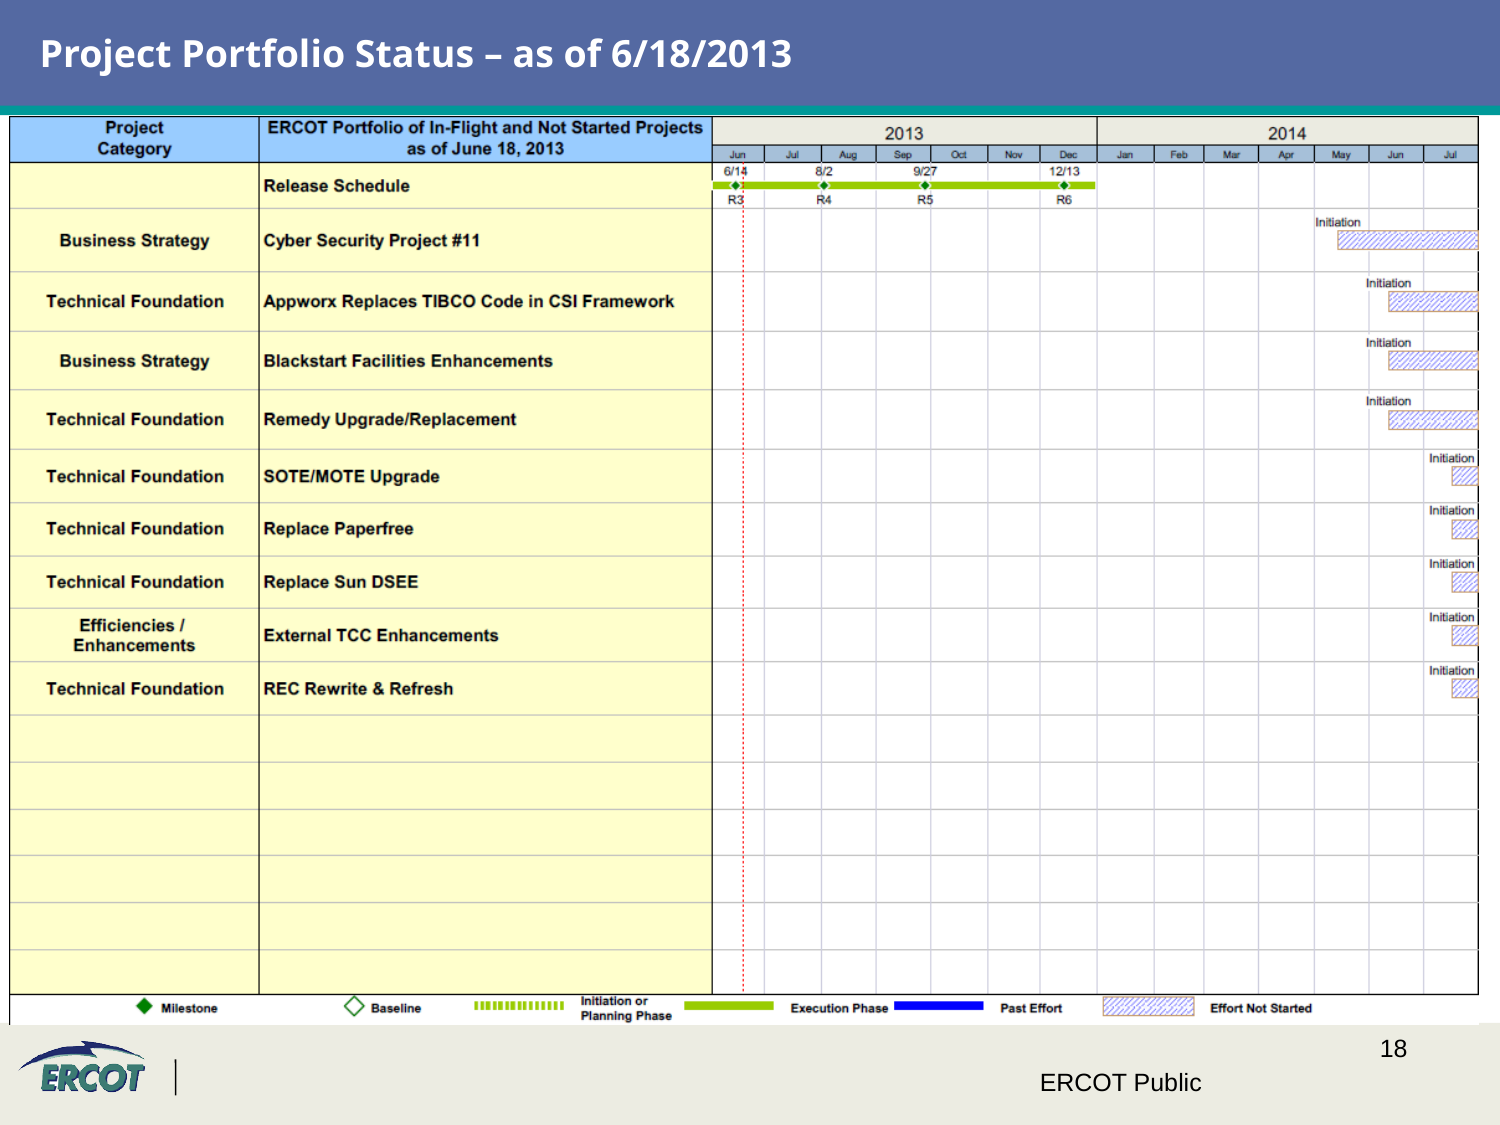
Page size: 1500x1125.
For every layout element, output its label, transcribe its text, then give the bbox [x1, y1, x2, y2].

text_box Project Portfolio Status – as of 6/18/2013 [24, 30, 1163, 106]
picture [9, 116, 1480, 1026]
footer ERCOT Public [1025, 1059, 1438, 1125]
picture [10, 1031, 151, 1111]
